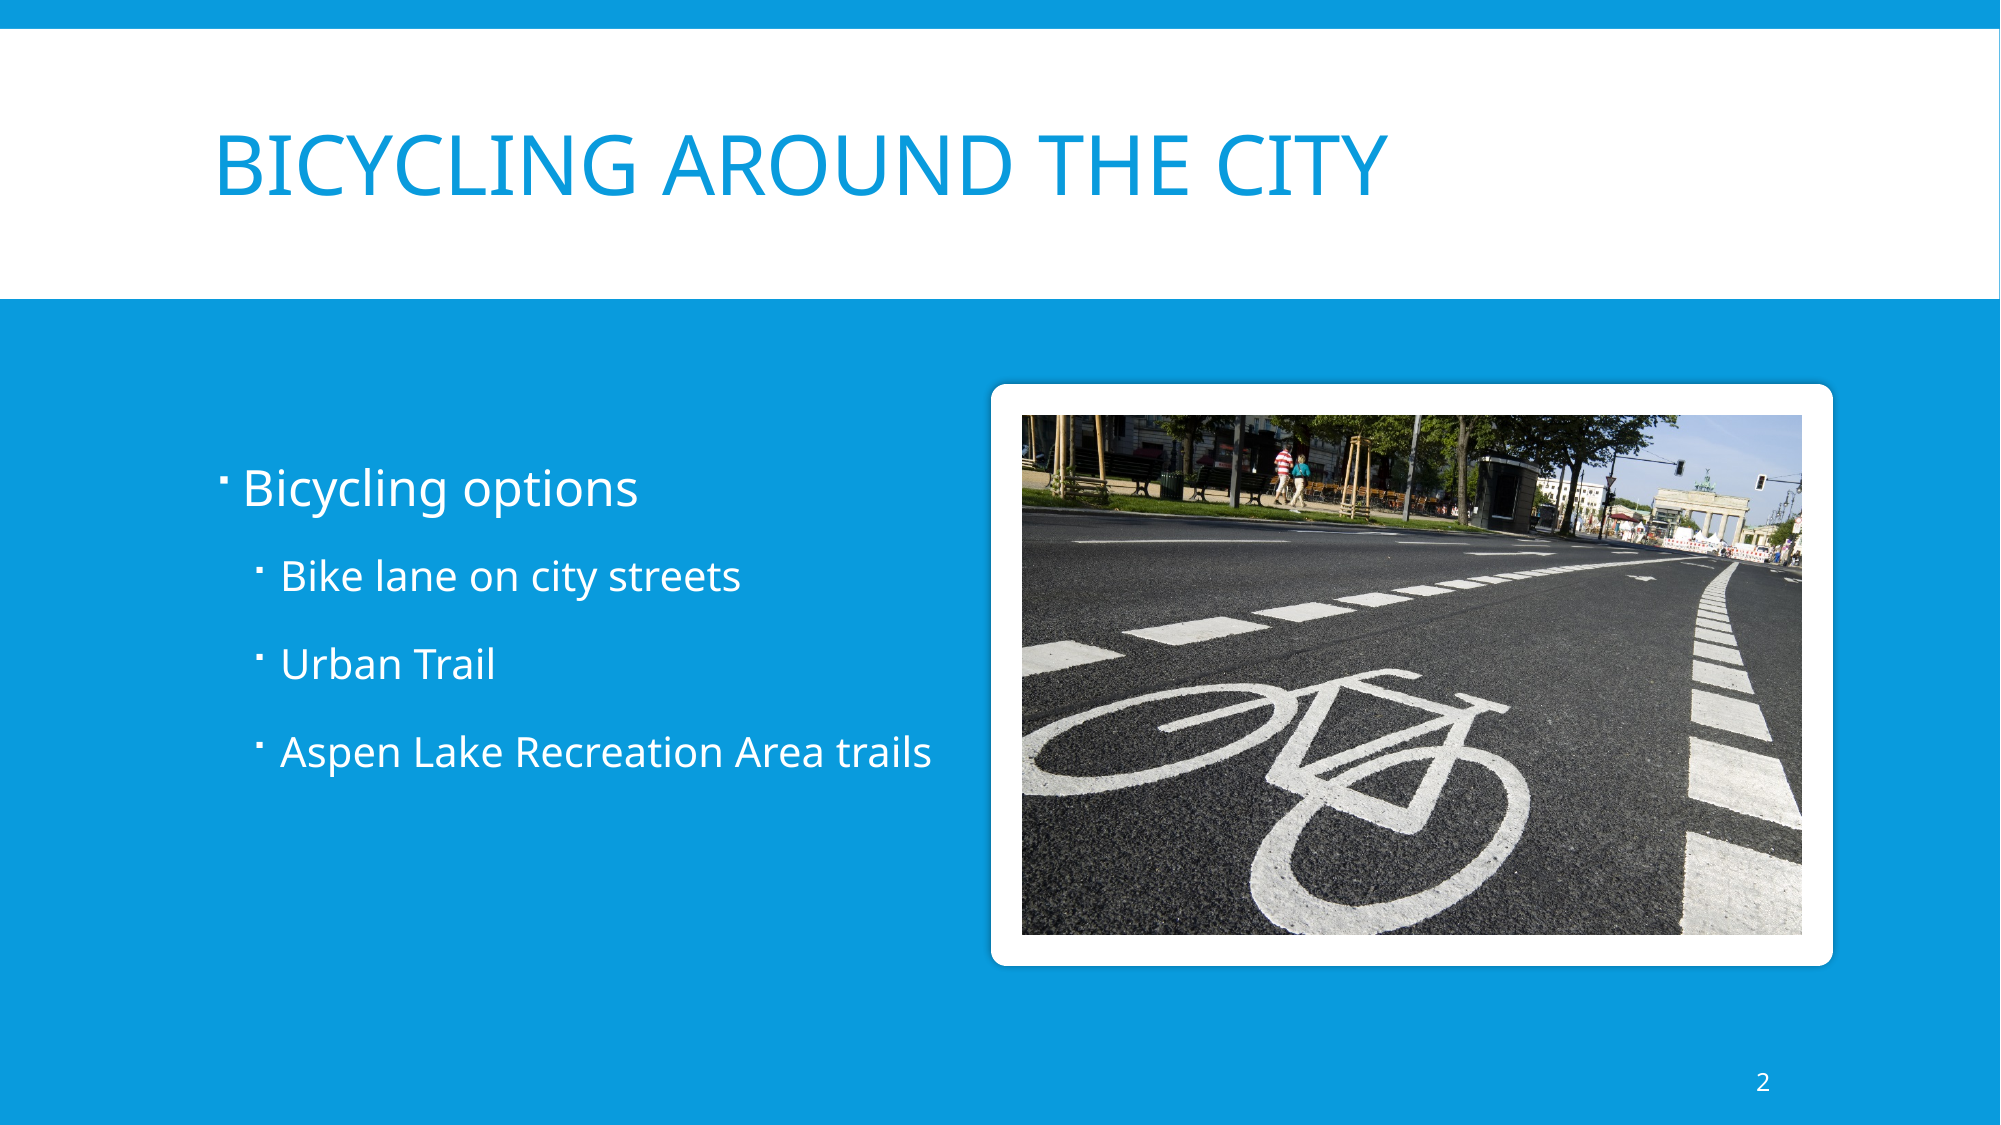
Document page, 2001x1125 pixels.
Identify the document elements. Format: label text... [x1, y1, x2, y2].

title Bicycling Around the City [197, 46, 1803, 295]
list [1021, 414, 1803, 936]
list Bicycling options Bike lane on city streets Urban Trail Aspen Lake Recreation Area trails [197, 329, 978, 1020]
slide_number 2 [1748, 1053, 1904, 1114]
